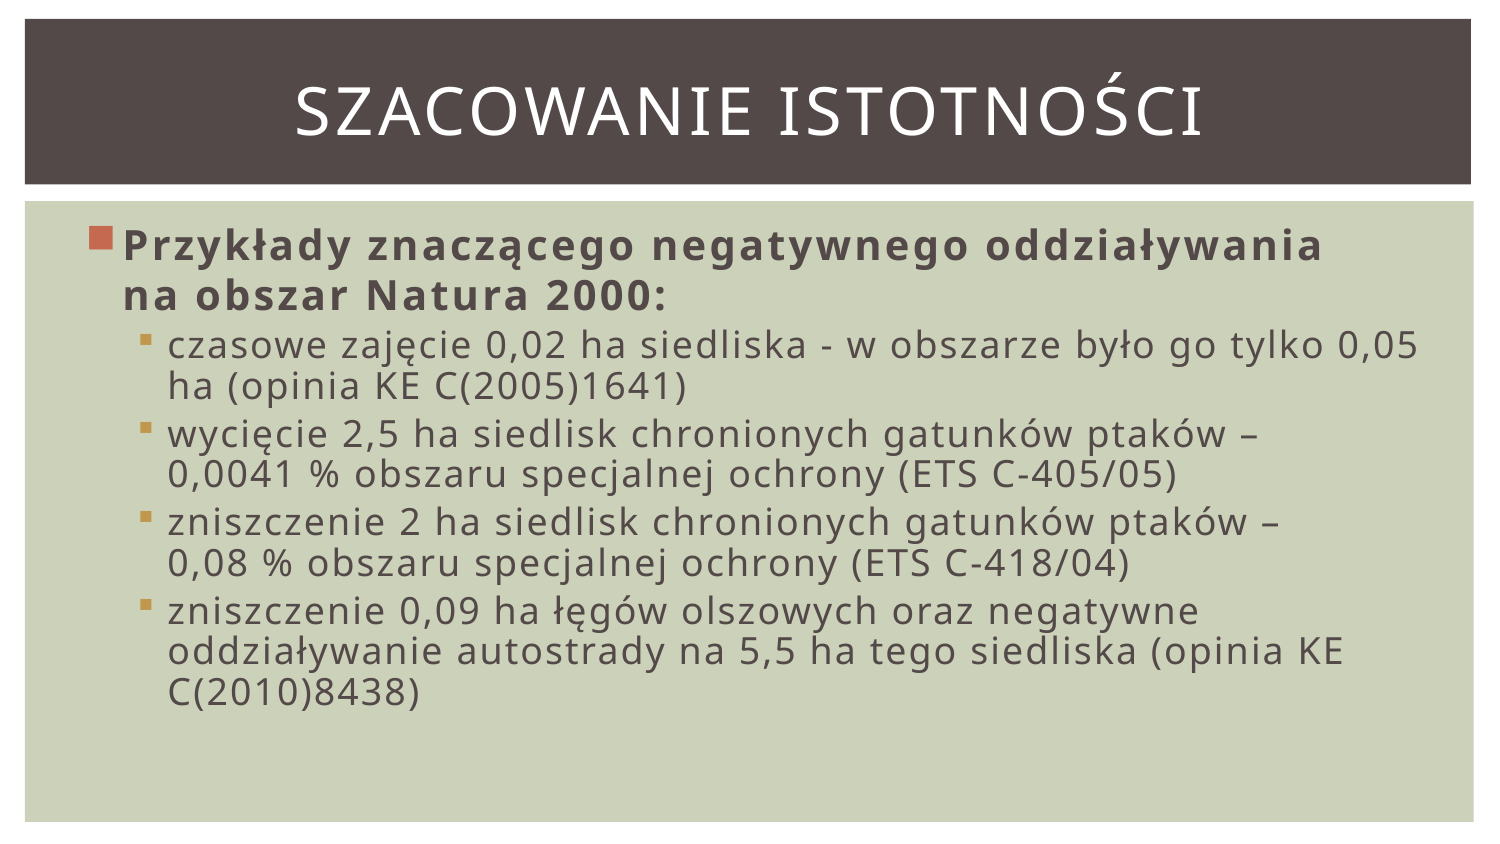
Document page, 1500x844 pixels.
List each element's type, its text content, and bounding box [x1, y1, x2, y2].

list Przykłady znaczącego negatywnego oddziaływania na obszar Natura 2000: czasowe zajęcie 0,02 ha siedliska - w obszarze było go tylko 0,05 ha (opinia KE C(2005)1641) wycięcie 2,5 ha siedlisk chronionych gatunków ptaków – 0,0041 % obszaru specjalnej ochrony (ETS C-405/05) zniszczenie 2 ha siedlisk chronionych gatunków ptaków – 0,08 % obszaru specjalnej ochrony (ETS C-418/04) zniszczenie 0,09 ha łęgów olszowych oraz negatywne oddziaływanie autostrady na 5,5 ha tego siedliska (opinia KE C(2010)8438) [62, 211, 1442, 800]
title Szacowanie istotności [62, 43, 1438, 174]
